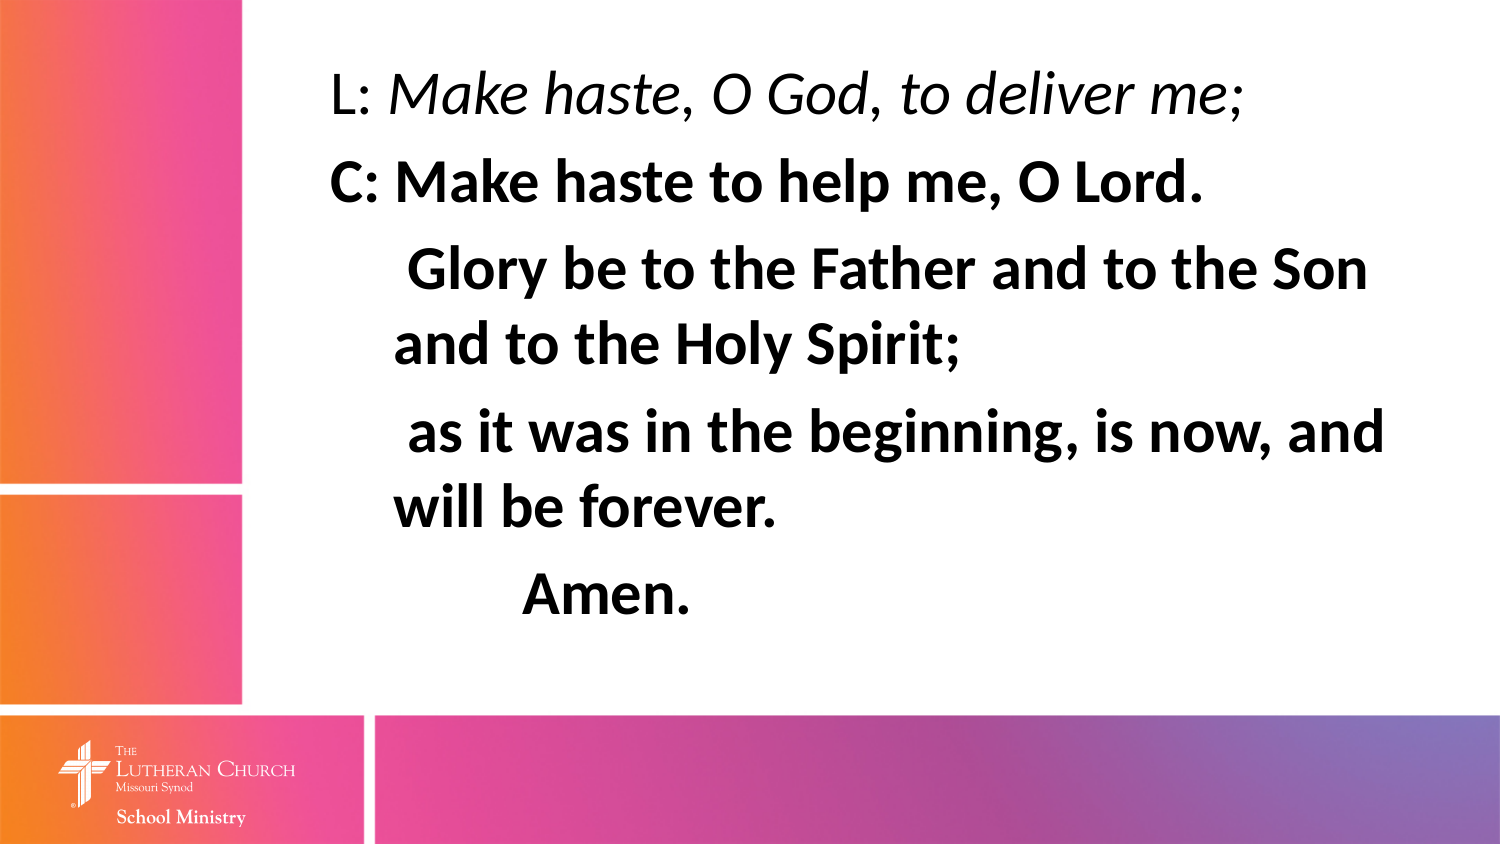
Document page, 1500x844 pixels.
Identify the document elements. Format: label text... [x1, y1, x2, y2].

list L: Make haste, O God, to deliver me; C: Make haste to help me, O Lord. Glory be to the Father and to the Son and to the Holy Spirit; as it was in the beginning, is now, and will be forever. Amen. [315, 44, 1431, 688]
picture [0, 0, 1500, 844]
